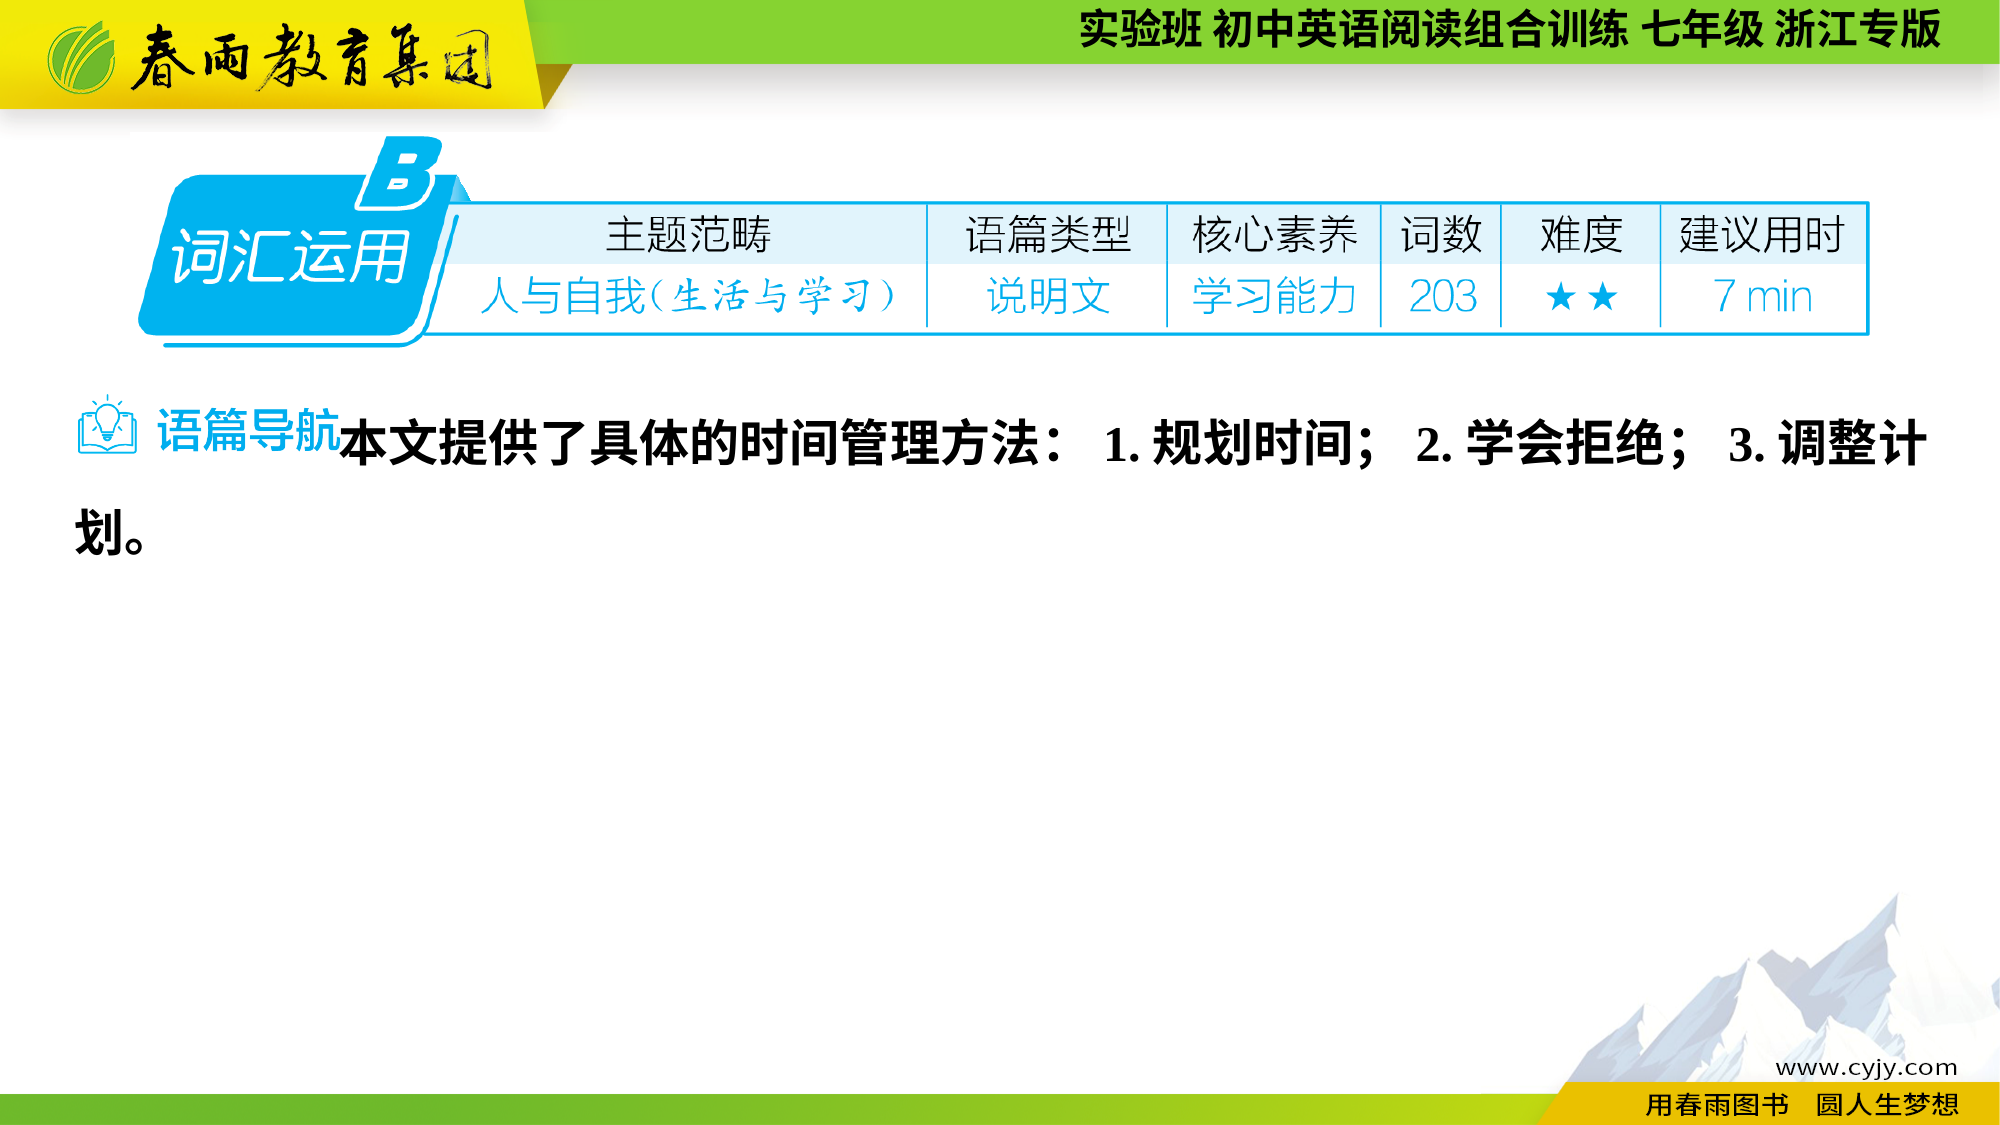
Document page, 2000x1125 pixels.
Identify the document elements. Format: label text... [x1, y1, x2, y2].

picture [0, 0, 2000, 1125]
list 本文提供了具体的时间管理方法：1.规划时间；2.学会拒绝；3.调整计划。 [59, 373, 1944, 469]
